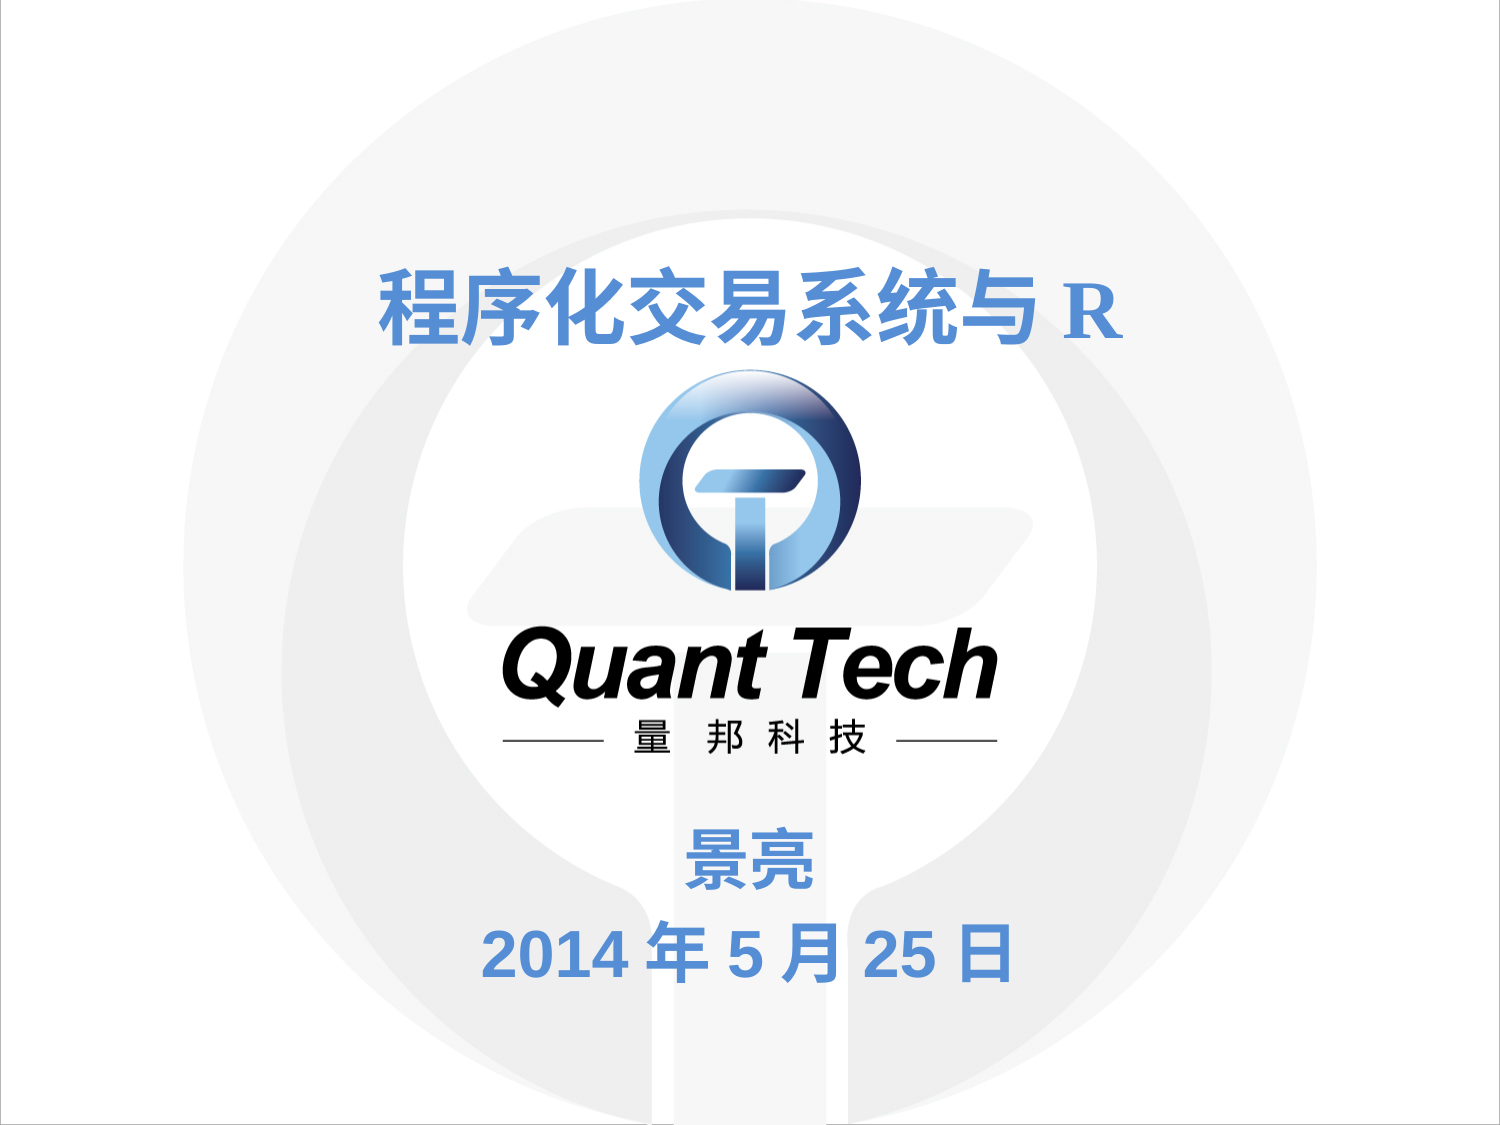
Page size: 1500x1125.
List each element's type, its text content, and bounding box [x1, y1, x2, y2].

picture [0, 0, 1500, 1125]
title 程序化交易系统与R [112, 184, 1388, 426]
subtitle 景亮 2014年5月25日 [225, 810, 1275, 1098]
